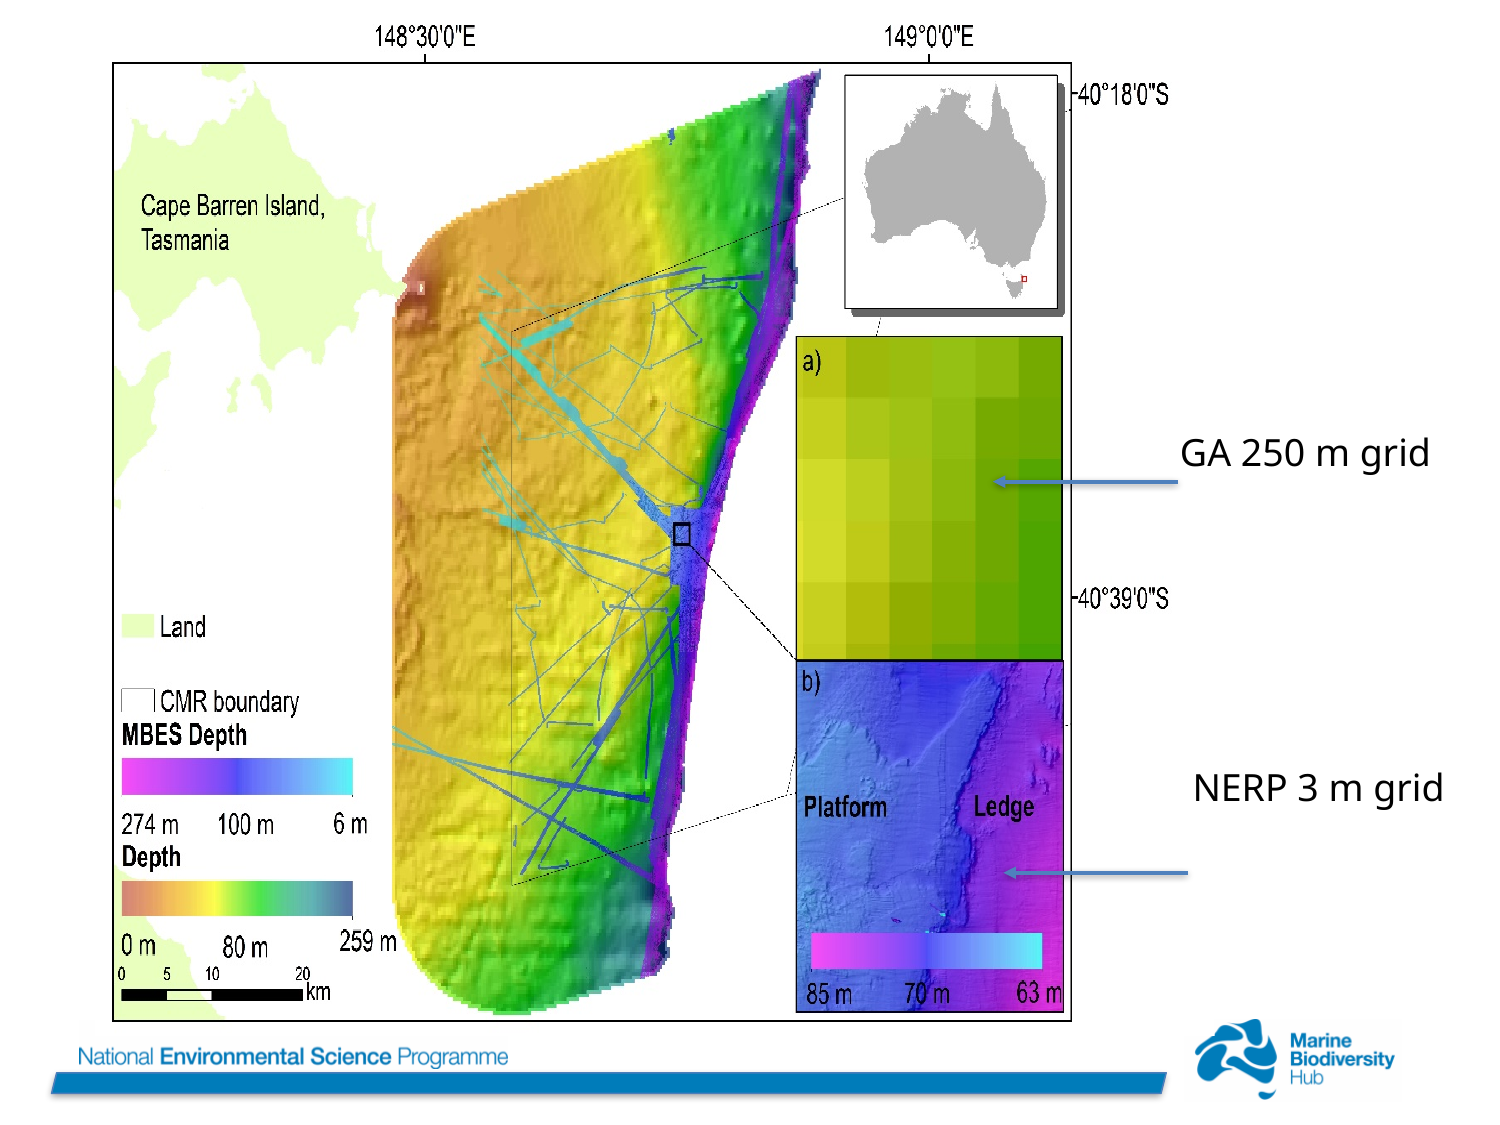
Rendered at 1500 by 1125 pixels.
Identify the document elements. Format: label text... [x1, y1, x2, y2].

text_box NERP 3 m grid [1221, 757, 1460, 817]
text_box GA 250 m grid [1221, 421, 1446, 481]
picture [79, 10, 1402, 1102]
